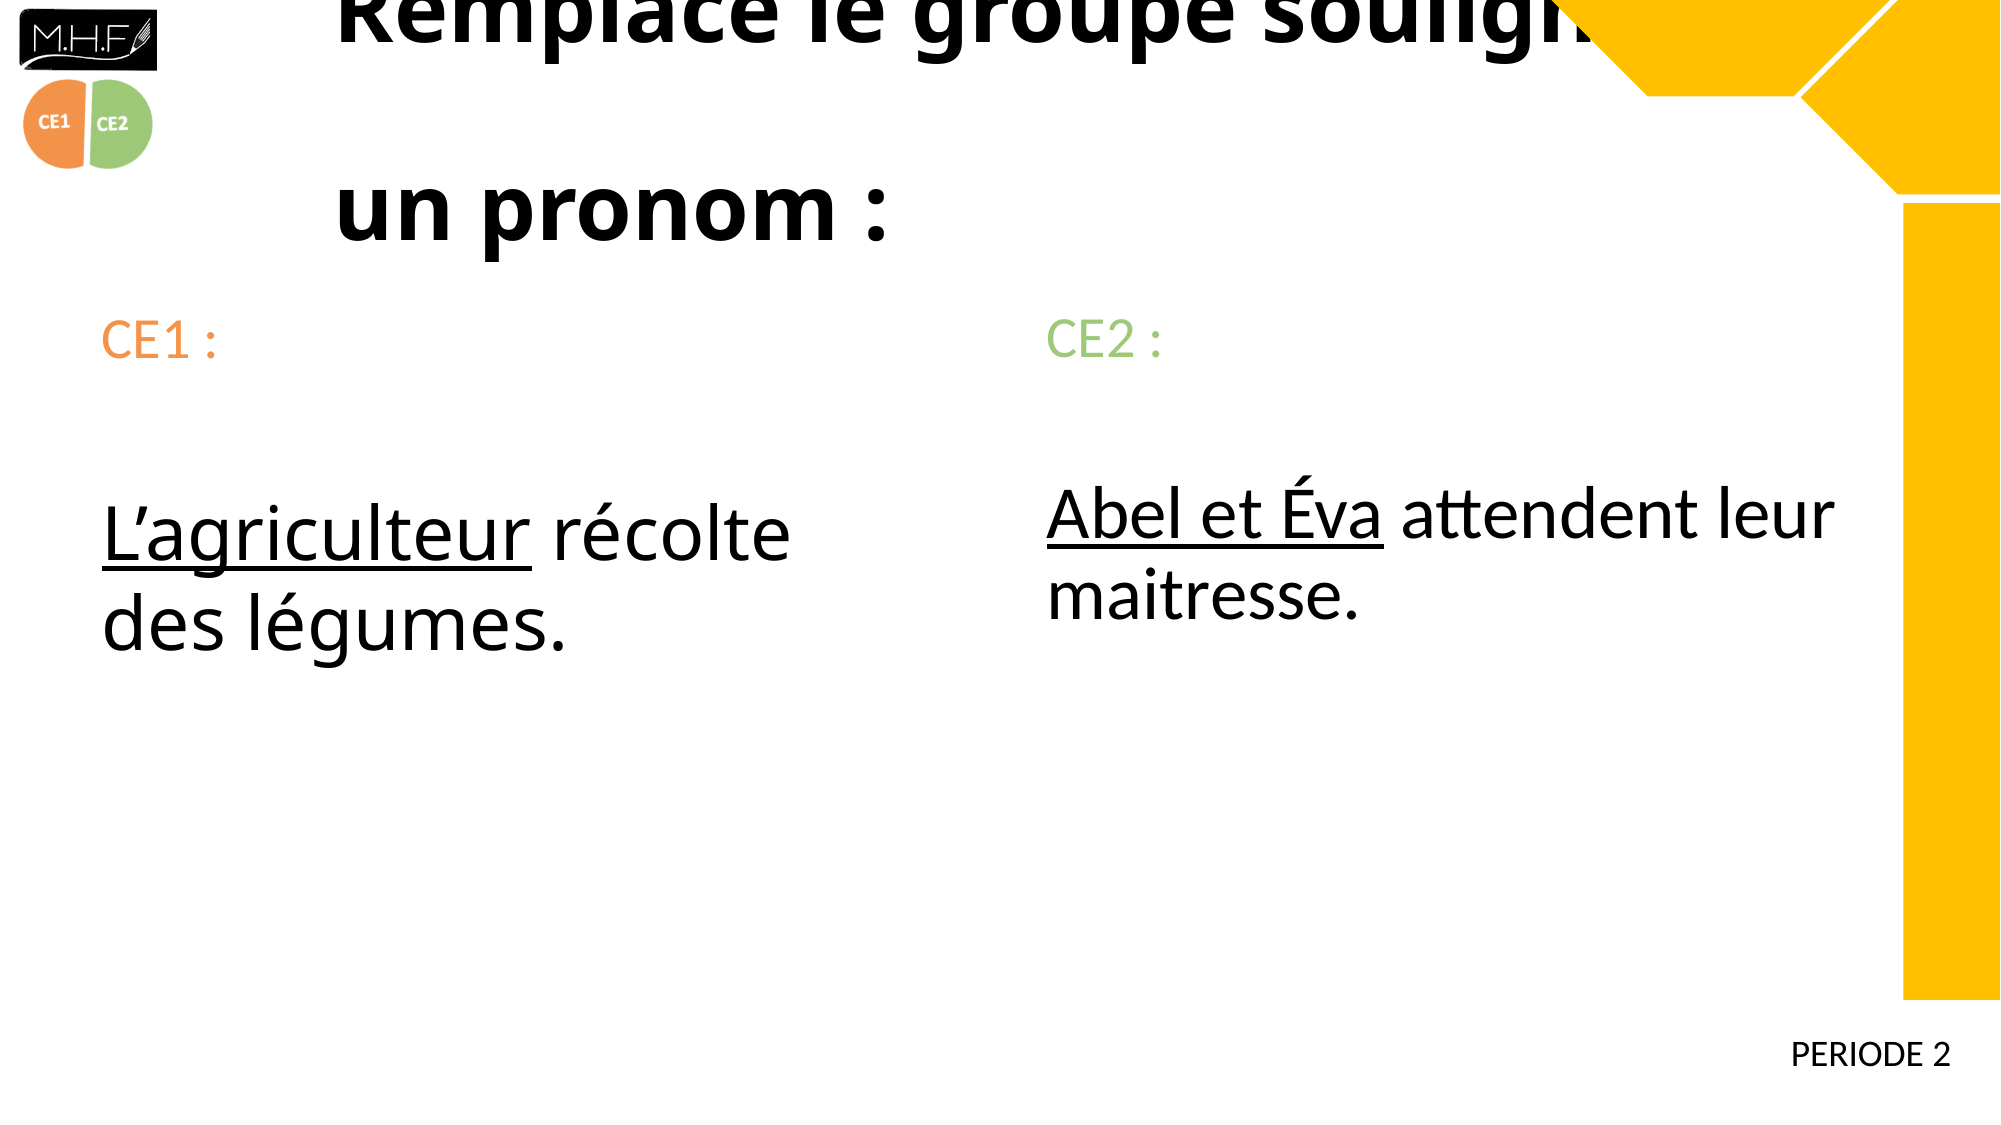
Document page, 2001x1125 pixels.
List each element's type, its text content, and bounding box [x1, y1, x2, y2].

text_box [1549, 0, 1892, 98]
text_box [1902, 202, 2000, 1001]
list CE1 : L’agriculteur récolte des légumes. [86, 300, 897, 1015]
picture [1, 7, 177, 207]
text_box [1799, 0, 2000, 196]
text_box PERIODE 2 [1362, 1021, 1967, 1125]
title Remplace le groupe souligné par un pronom : [318, 3, 1865, 221]
text_box CE2 : Abel et Éva attendent leur maitresse. [1031, 299, 1853, 1014]
